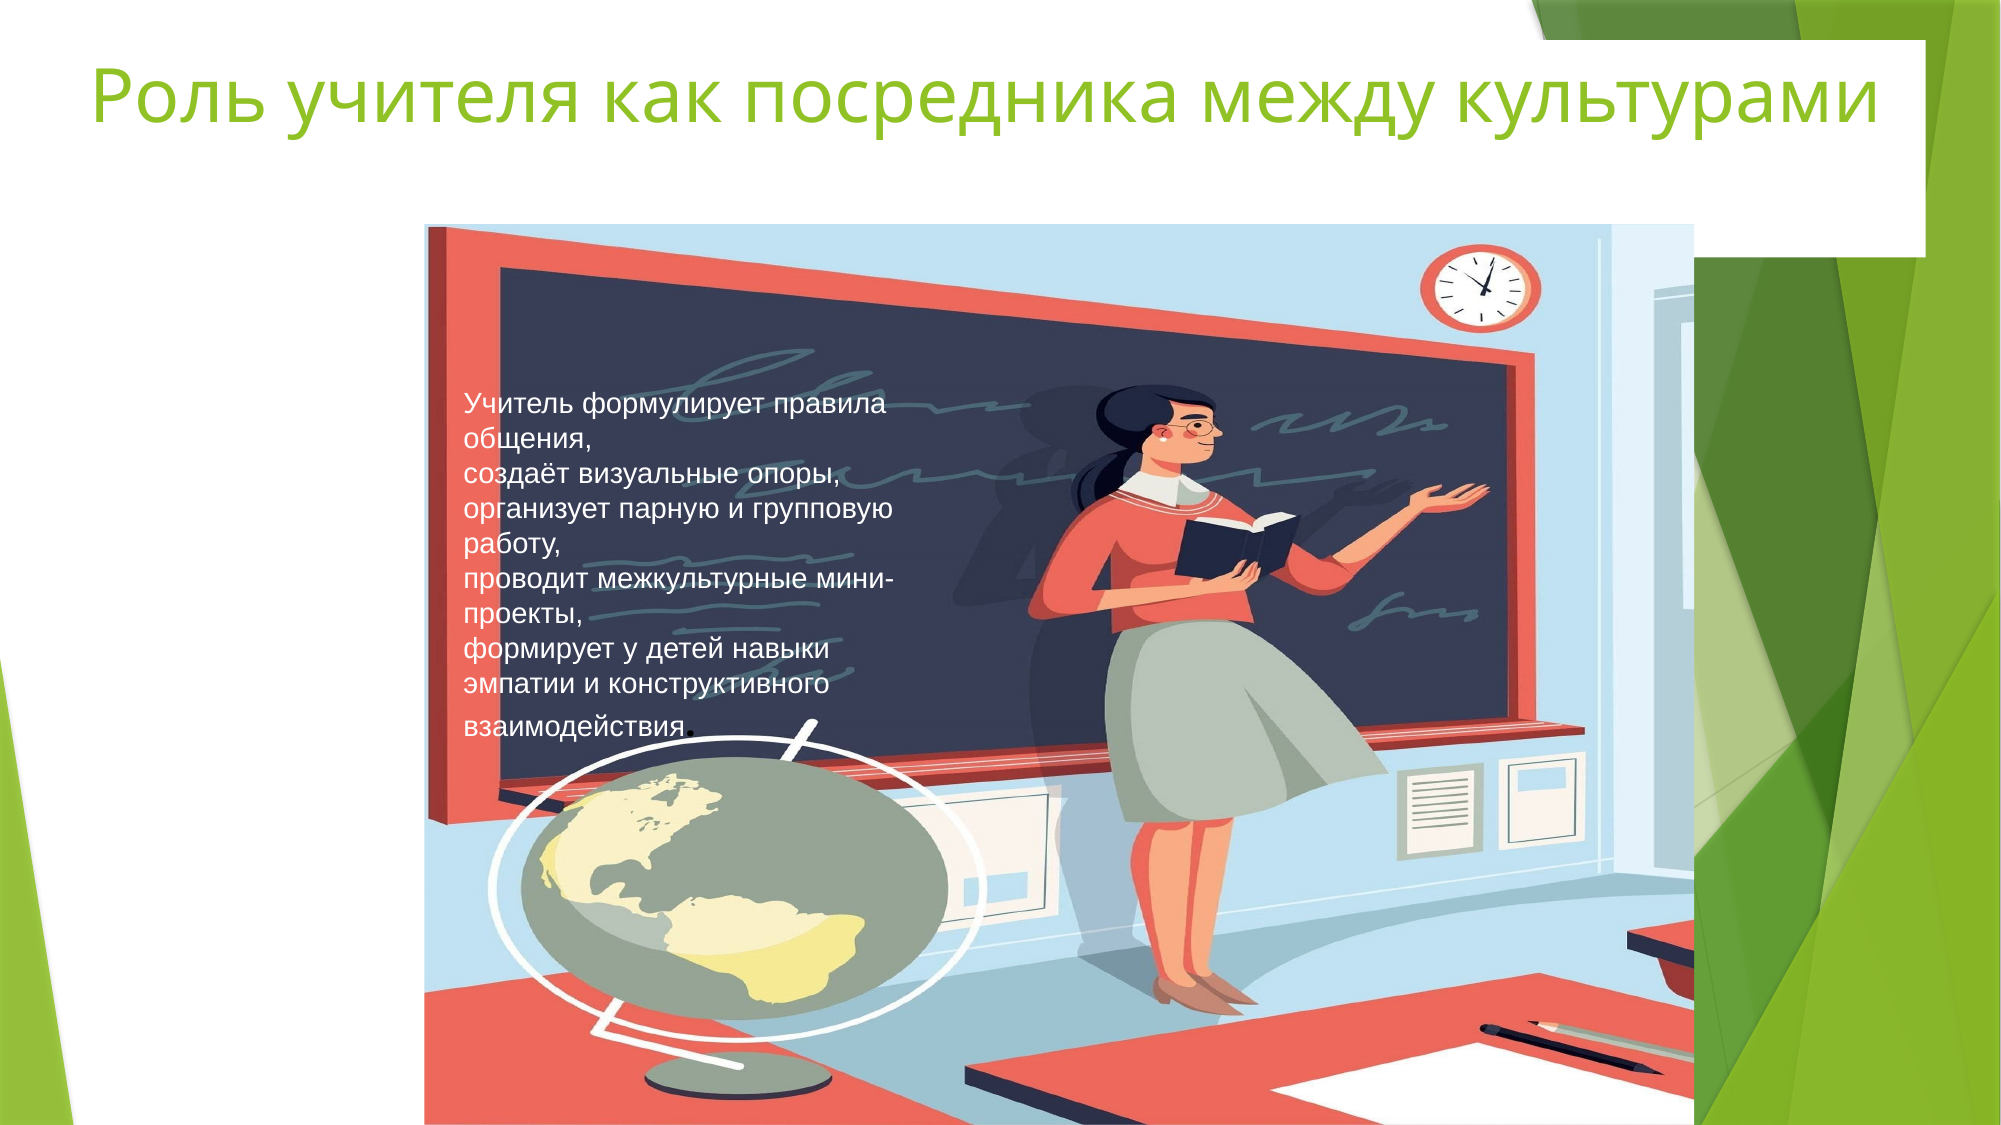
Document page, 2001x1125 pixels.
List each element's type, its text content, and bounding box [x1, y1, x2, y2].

title Роль учителя как посредника между культурами [46, 40, 1926, 258]
picture [423, 223, 1695, 1125]
